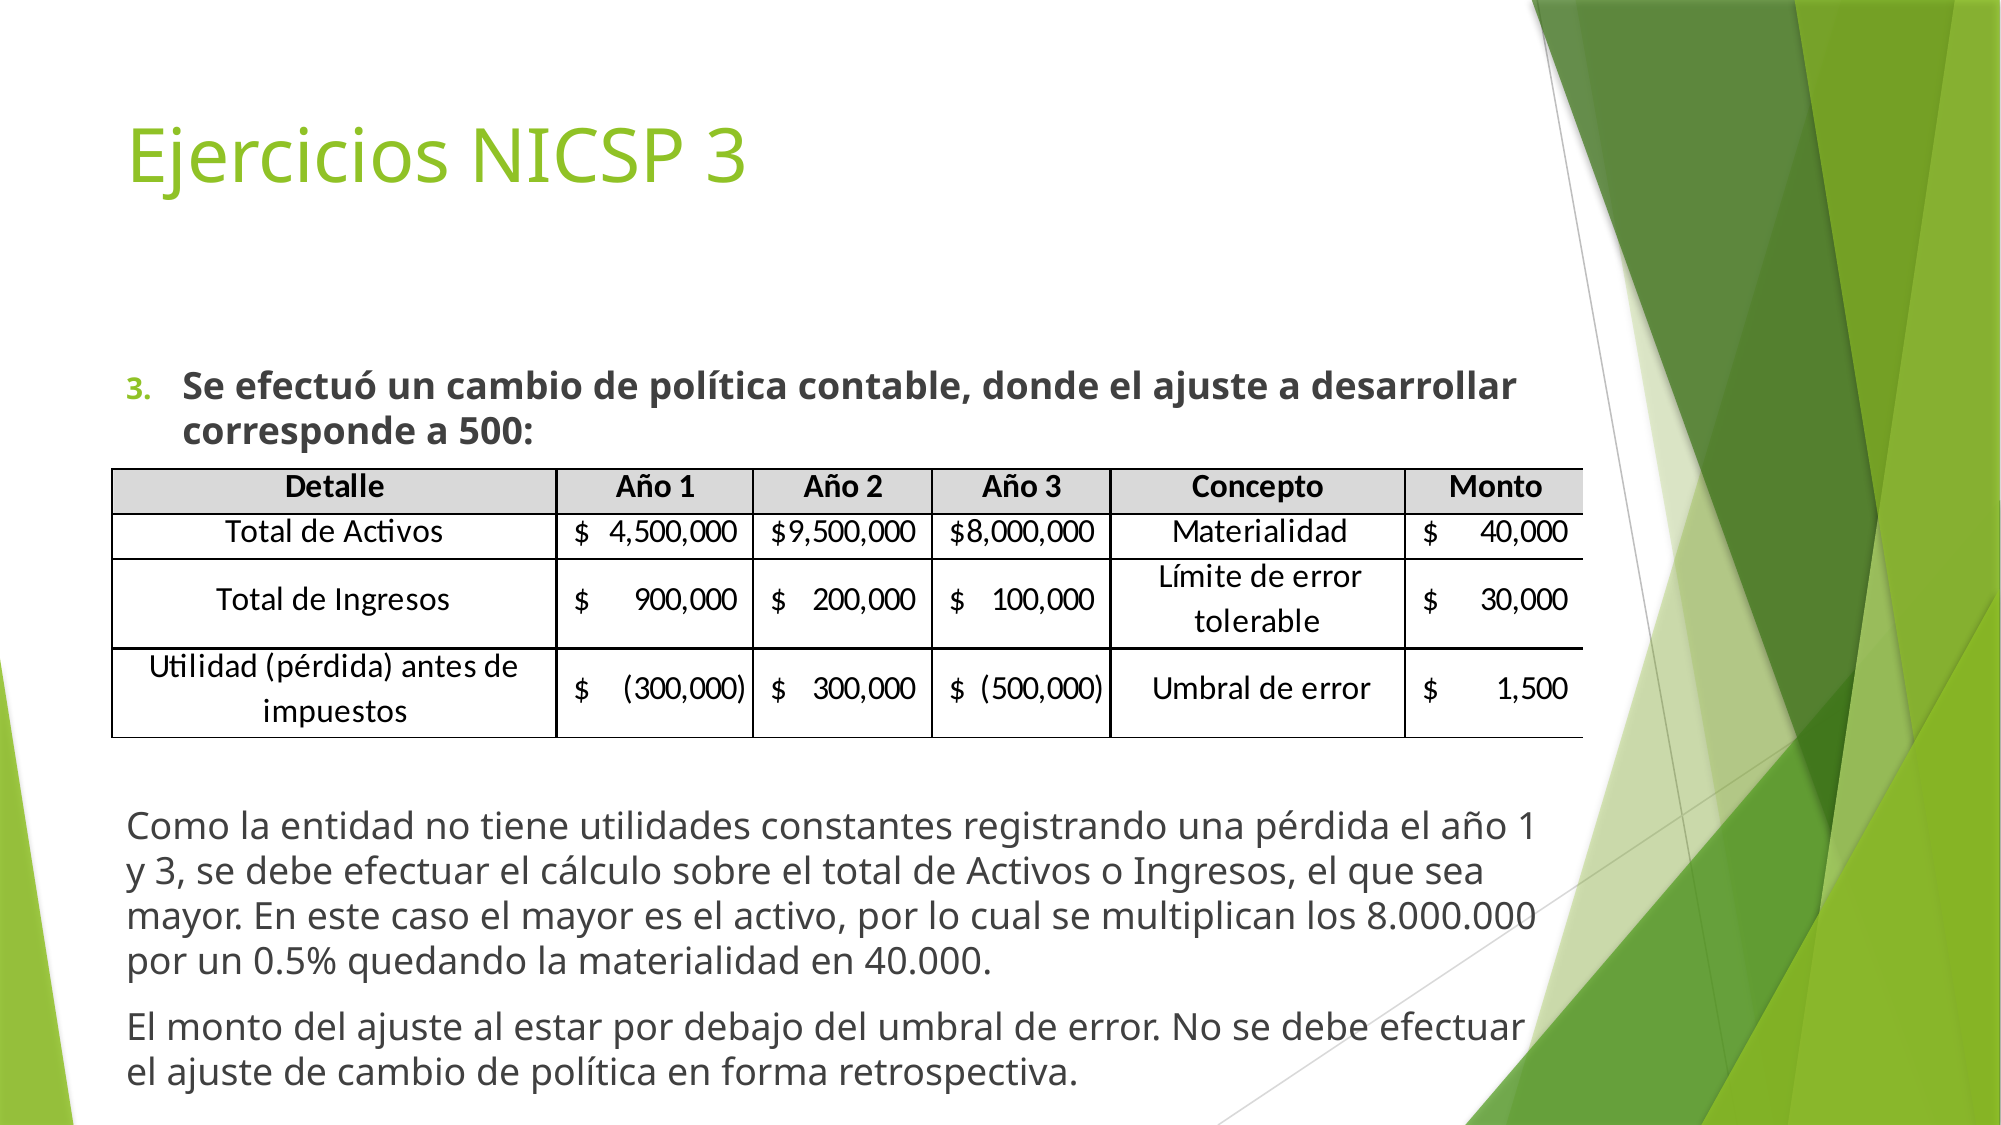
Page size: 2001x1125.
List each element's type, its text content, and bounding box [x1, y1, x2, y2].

list Se efectuó un cambio de política contable, donde el ajuste a desarrollar corresponde a 500: Como la entidad no tiene utilidades constantes registrando una pérdida el año 1 y 3, se debe efectuar el cálculo sobre el total de Activos o Ingresos, el que sea mayor. En este caso el mayor es el activo, por lo cual se multiplican los 8.000.000 por un 0.5% quedando la materialidad en 40.000. El monto del ajuste al estar por debajo del umbral de error. No se debe efectuar el ajuste de cambio de política en forma retrospectiva. [111, 354, 1566, 466]
list Se efectuó un cambio de política contable, donde el ajuste a desarrollar corresponde a 500: Como la entidad no tiene utilidades constantes registrando una pérdida el año 1 y 3, se debe efectuar el cálculo sobre el total de Activos o Ingresos, el que sea mayor. En este caso el mayor es el activo, por lo cual se multiplican los 8.000.000 por un 0.5% quedando la materialidad en 40.000. El monto del ajuste al estar por debajo del umbral de error. No se debe efectuar el ajuste de cambio de política en forma retrospectiva. [111, 749, 1566, 1125]
title Ejercicios NICSP 3 [111, 99, 1522, 317]
picture [110, 467, 1586, 741]
